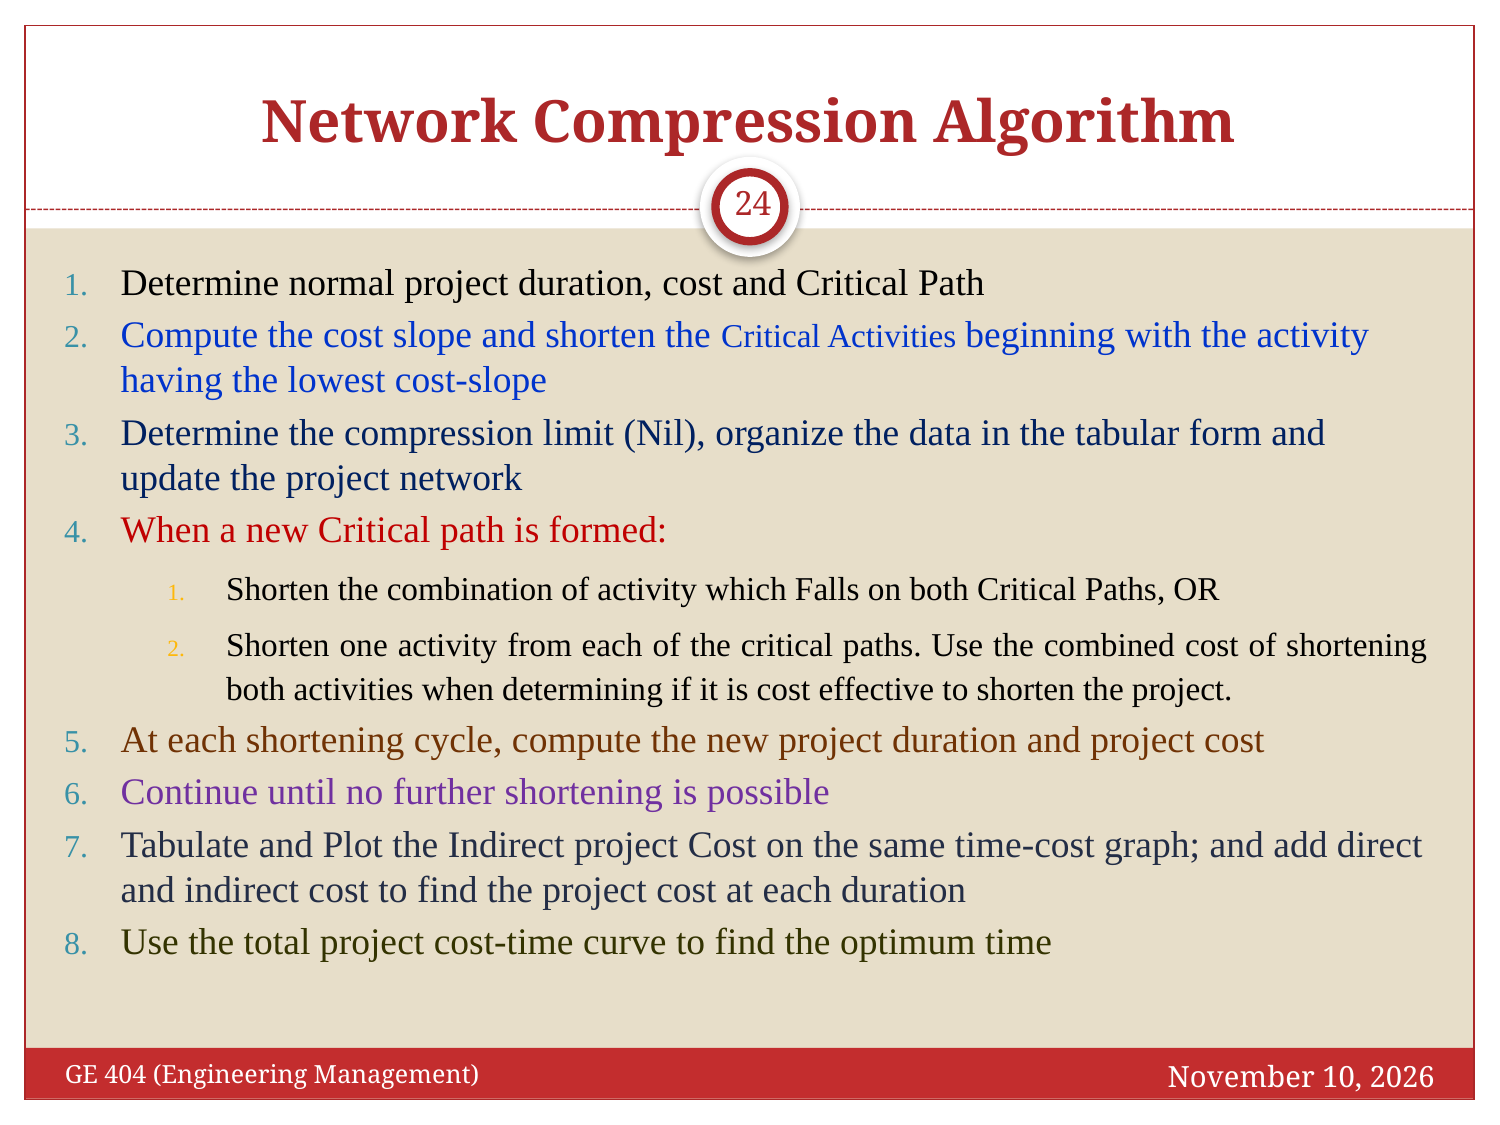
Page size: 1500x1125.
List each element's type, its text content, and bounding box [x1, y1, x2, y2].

footer GE 404 (Engineering Management) [50, 1051, 638, 1112]
title Network Compression Algorithm [49, 37, 1450, 162]
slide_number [950, 1050, 1450, 1111]
list Determine normal project duration, cost and Critical Path Compute the cost slope and shorten the Critical Activities beginning with the activity having the lowest cost-slope Determine the compression limit (Nil), organize the data in the tabular form and update the project network When a new Critical path is formed: Shorten the combination of activity which Falls on both Critical Paths, OR Shorten one activity from each of the critical paths. Use the combined cost of shortening both activities when determining if it is cost effective to shorten the project. At each shortening cycle, compute the new project duration and project cost Continue until no further shortening is possible Tabulate and Plot the Indirect project Cost on the same time-cost graph; and add direct and indirect cost to find the project cost at each duration Use the total project cost-time curve to find the optimum time [49, 250, 1445, 1001]
slide_number 24 [715, 168, 791, 241]
